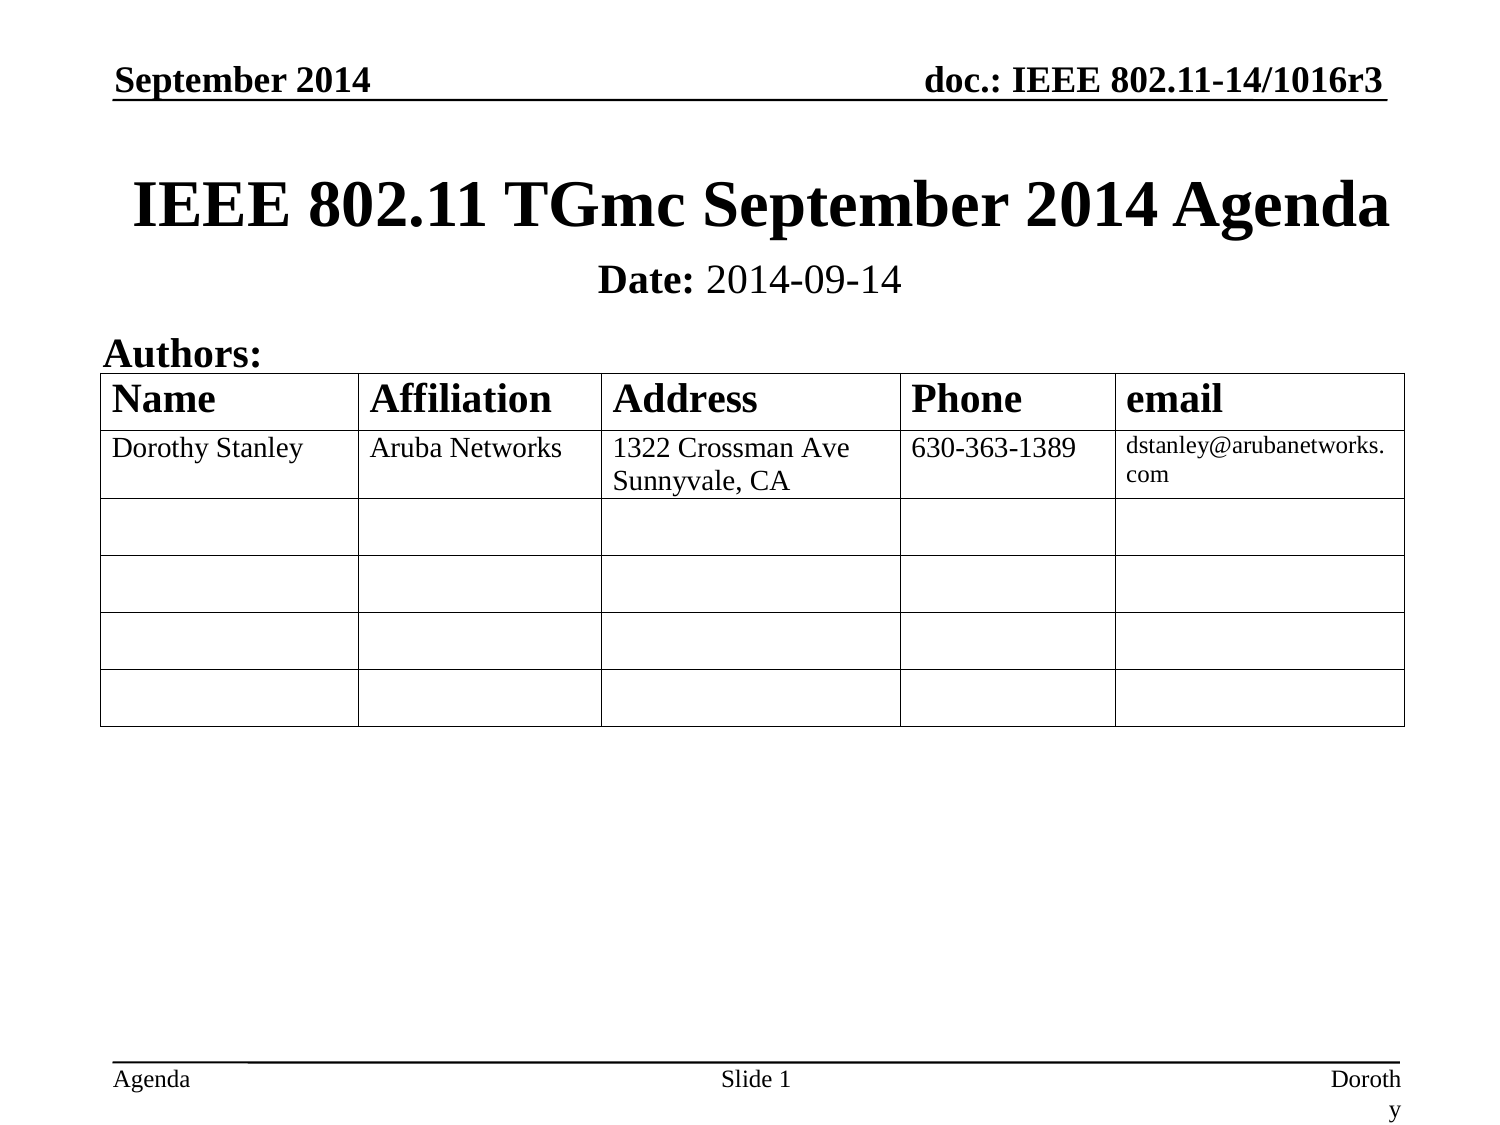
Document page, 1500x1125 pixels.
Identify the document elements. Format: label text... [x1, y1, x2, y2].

footer Dorothy Stanley, Aruba Networks [1325, 1062, 1402, 1093]
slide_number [114, 54, 425, 100]
slide_number Slide 1 [712, 1062, 800, 1093]
list Date: 2014-09-14 [112, 249, 1388, 313]
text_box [84, 372, 1436, 787]
text_box Authors: [87, 318, 325, 371]
title IEEE 802.11 TGmc September 2014 Agenda [112, 112, 1413, 288]
